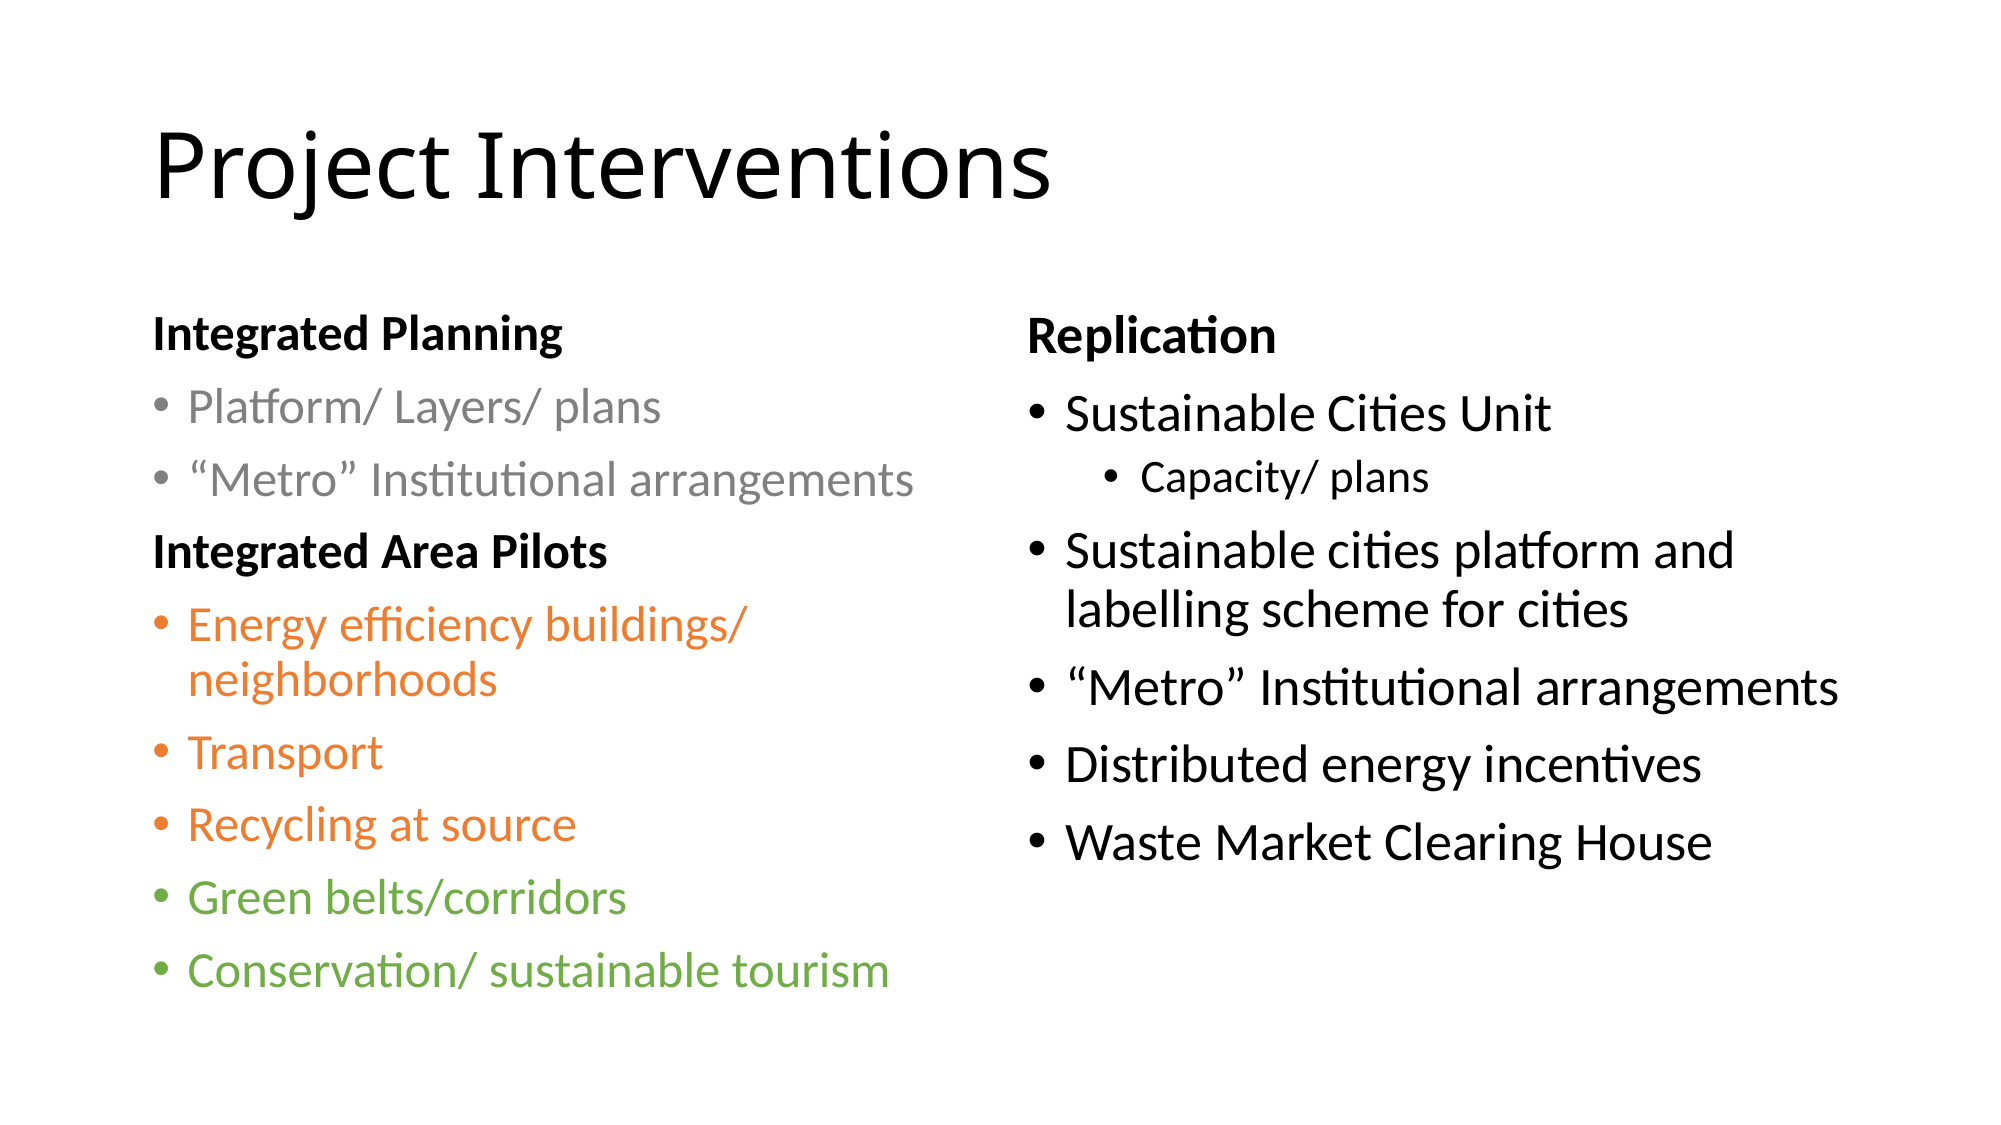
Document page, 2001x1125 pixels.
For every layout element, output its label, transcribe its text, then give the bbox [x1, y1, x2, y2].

list Replication Sustainable Cities Unit Capacity/ plans Sustainable cities platform and labelling scheme for cities “Metro” Institutional arrangements Distributed energy incentives Waste Market Clearing House [1012, 299, 1863, 1014]
list Integrated Planning Platform/ Layers/ plans “Metro” Institutional arrangements Integrated Area Pilots Energy efficiency buildings/ neighborhoods Transport Recycling at source Green belts/corridors Conservation/ sustainable tourism [137, 299, 988, 1014]
title Project Interventions [137, 59, 1863, 278]
